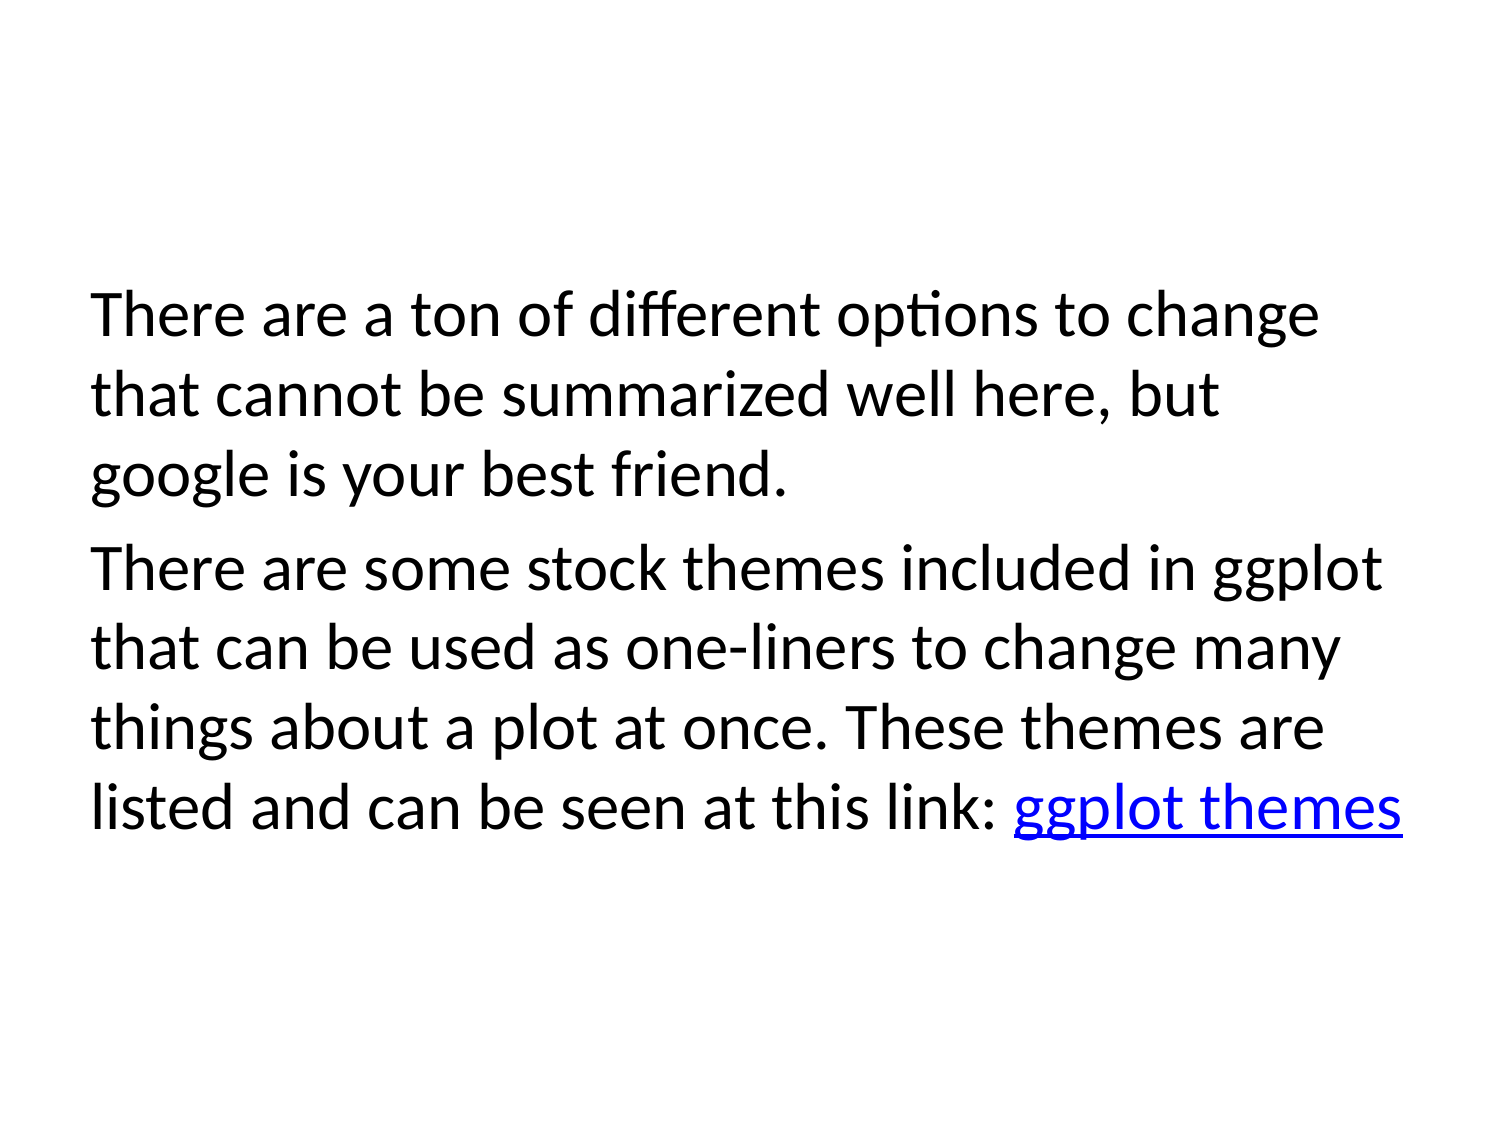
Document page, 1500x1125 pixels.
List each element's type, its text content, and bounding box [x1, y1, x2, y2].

list There are a ton of different options to change that cannot be summarized well here, but google is your best friend. There are some stock themes included in ggplot that can be used as one-liners to change many things about a plot at once. These themes are listed and can be seen at this link: ggplot themes [75, 262, 1425, 1005]
